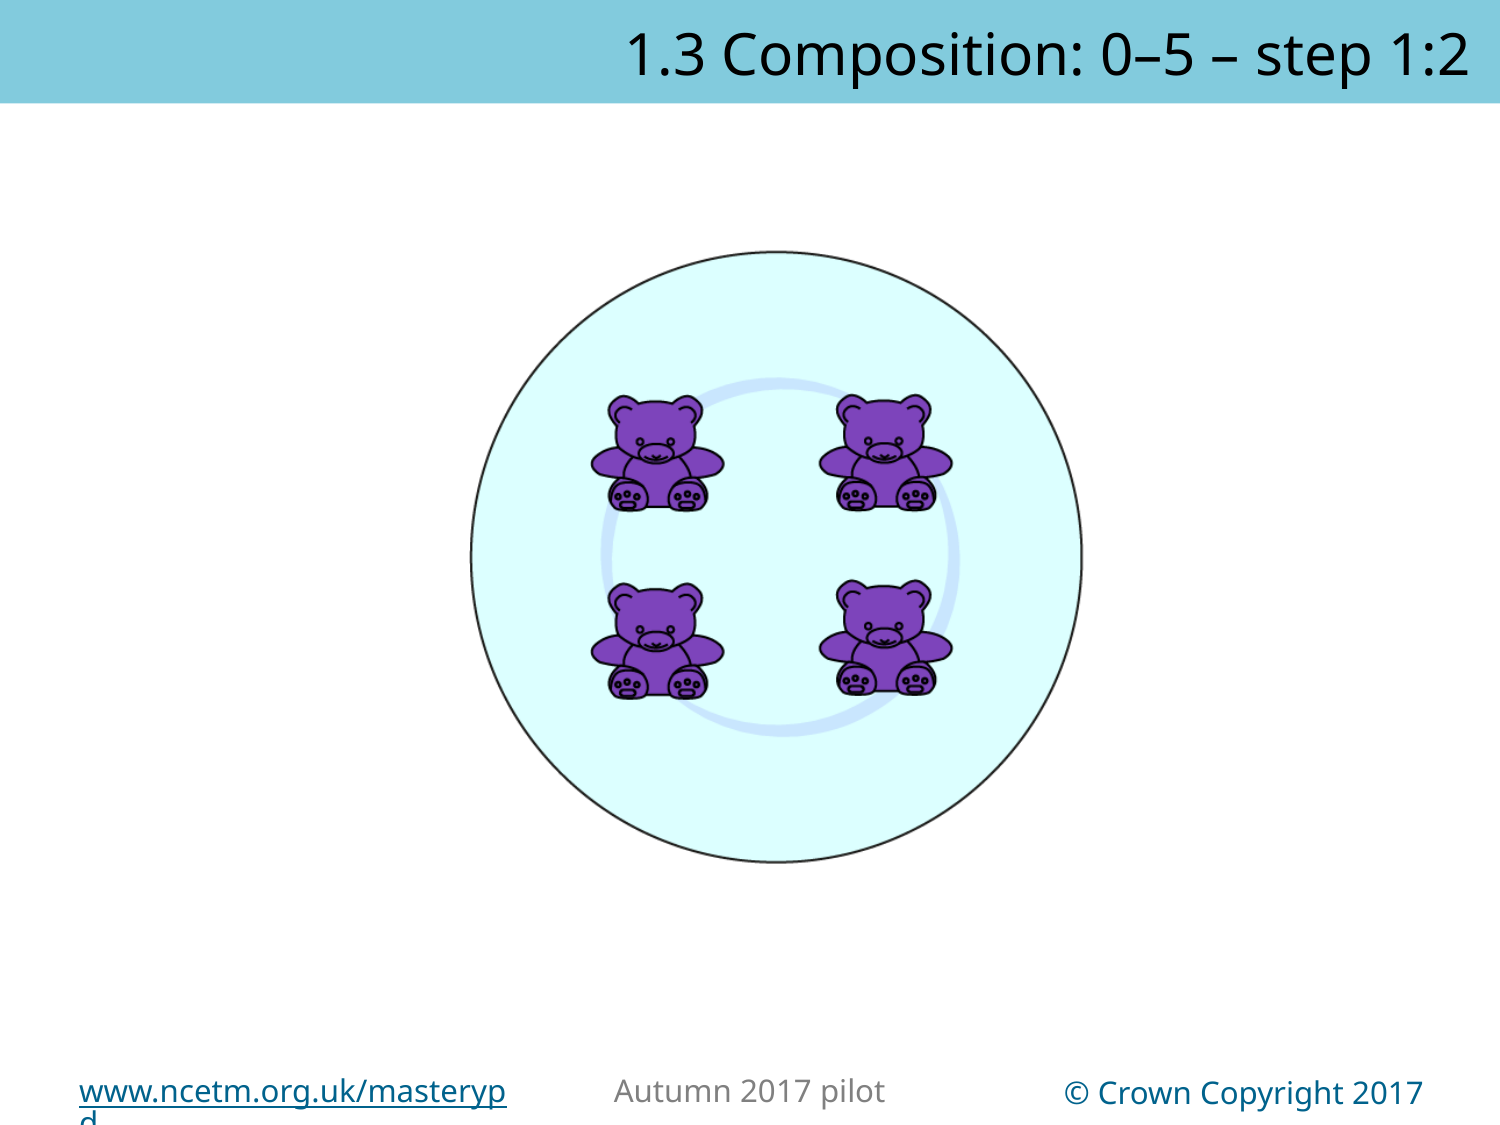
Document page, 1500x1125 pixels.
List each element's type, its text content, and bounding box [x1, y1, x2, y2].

list 1.3 Composition: 0–5 – step 1:2 [0, 0, 1500, 104]
picture [469, 231, 1094, 888]
